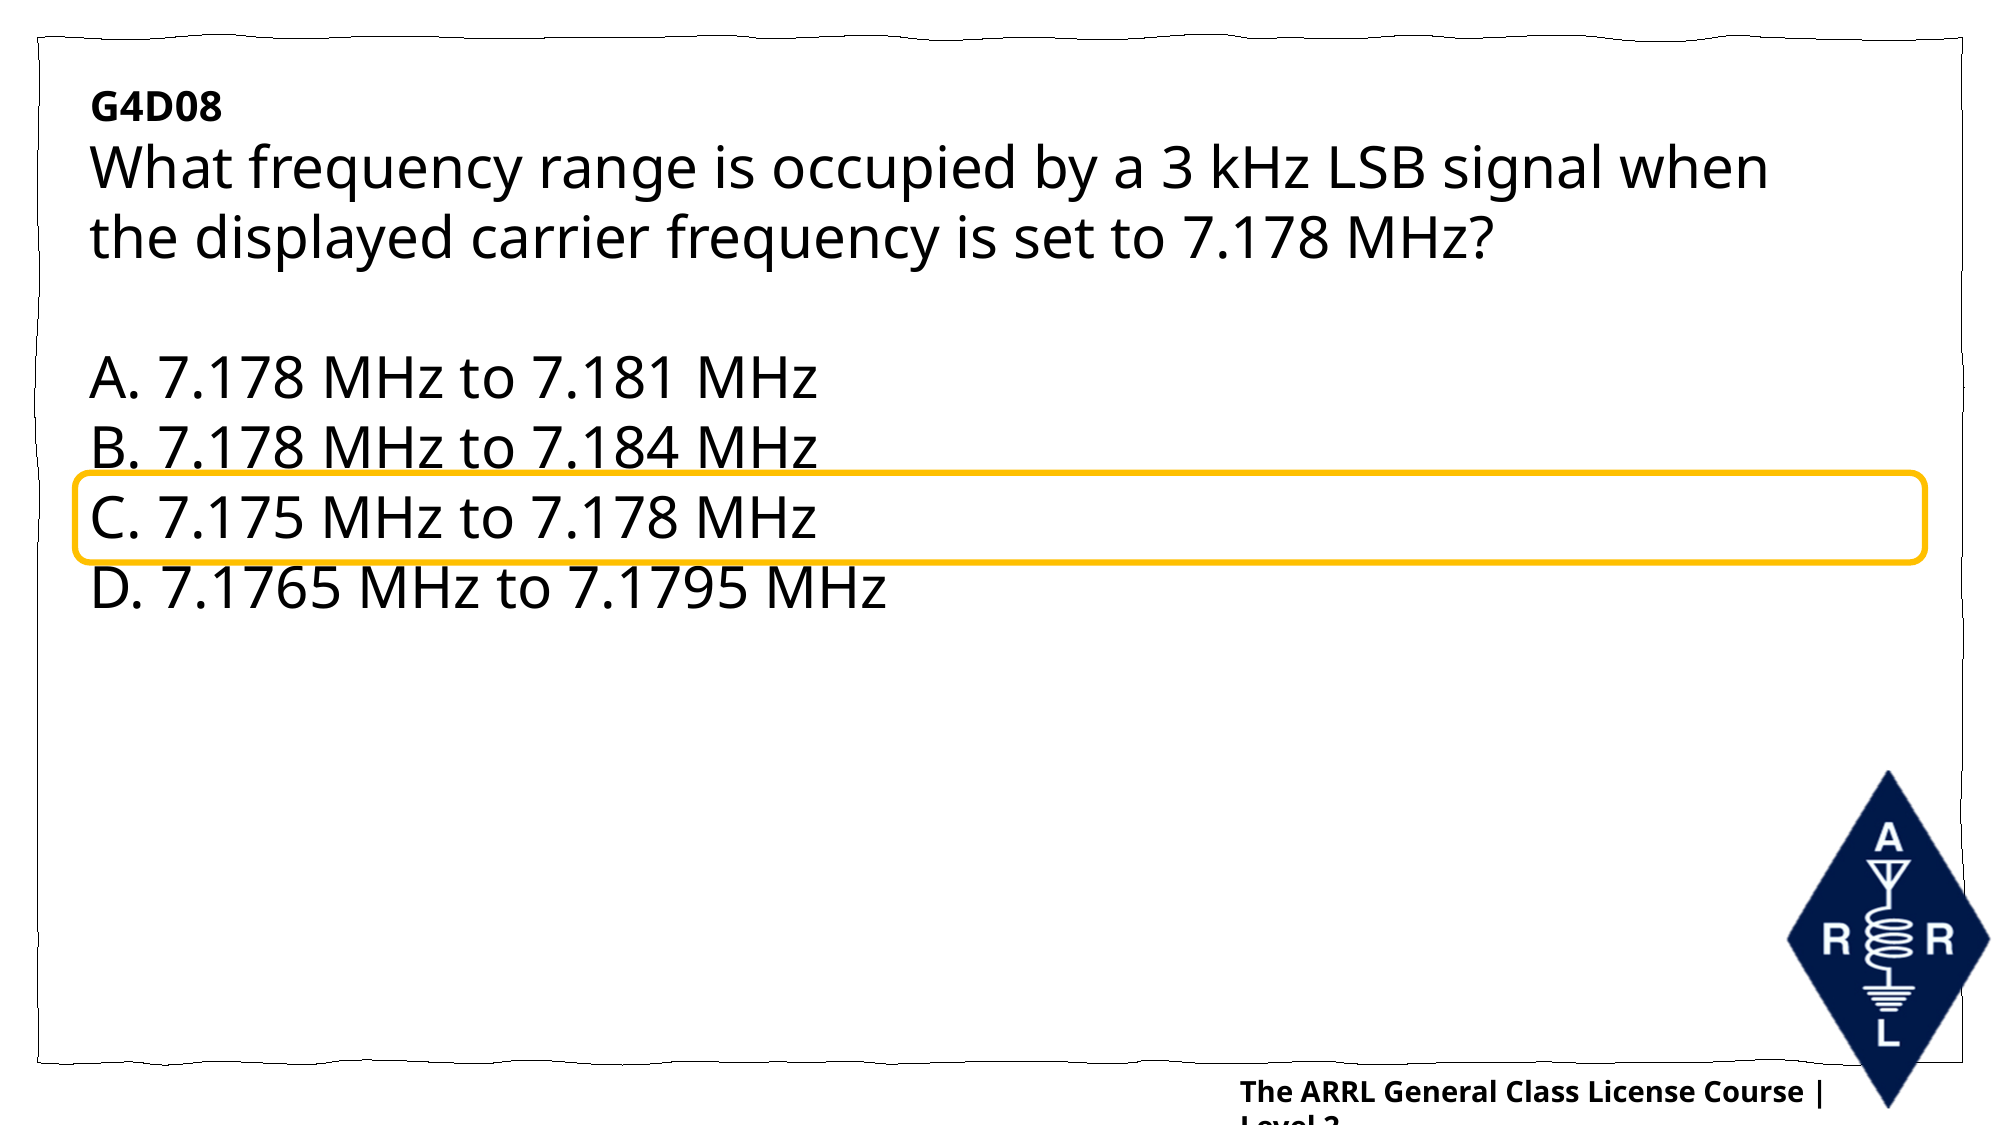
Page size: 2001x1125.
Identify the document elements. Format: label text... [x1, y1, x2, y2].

text_box G4D08 What frequency range is occupied by a 3 kHz LSB signal when the displayed carrier frequency is set to 7.178 MHz? A. 7.178 MHz to 7.181 MHz B. 7.178 MHz to 7.184 MHz C. 7.175 MHz to 7.178 MHz D. 7.1765 MHz to 7.1795 MHz [75, 556, 1850, 628]
text_box [73, 471, 1927, 564]
text_box G4D08 What frequency range is occupied by a 3 kHz LSB signal when the displayed carrier frequency is set to 7.178 MHz? A. 7.178 MHz to 7.181 MHz B. 7.178 MHz to 7.184 MHz C. 7.175 MHz to 7.178 MHz D. 7.1765 MHz to 7.1795 MHz [75, 72, 1850, 479]
picture [1773, 752, 1999, 1125]
